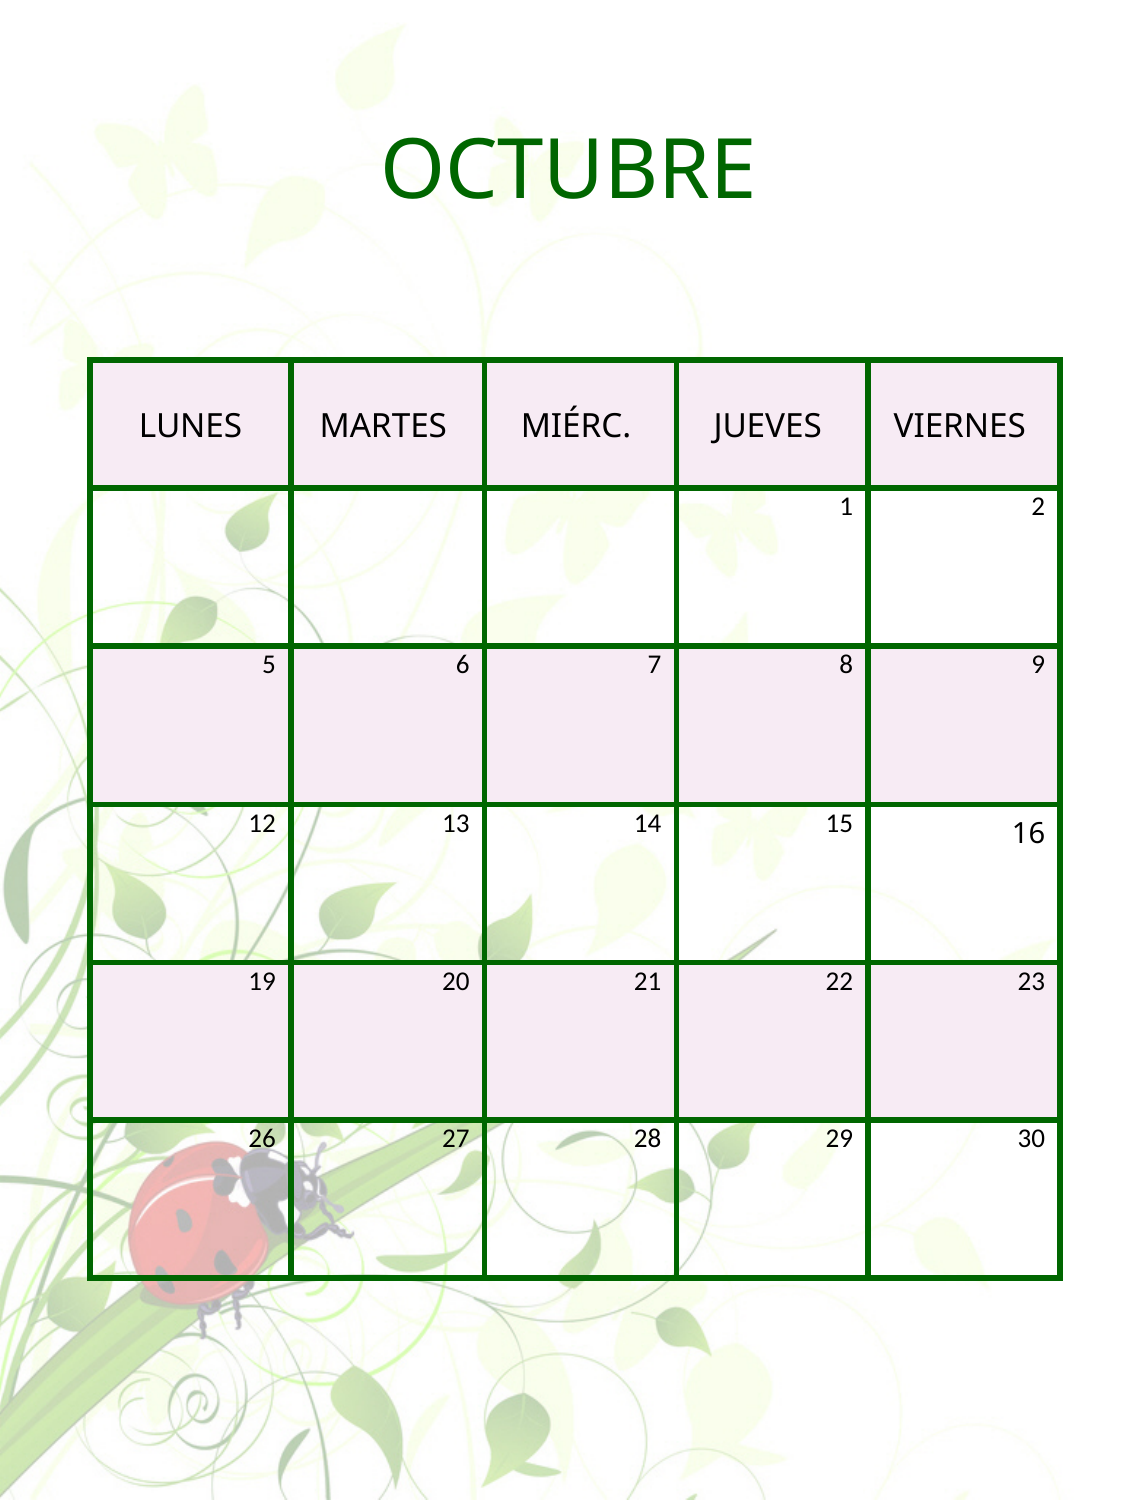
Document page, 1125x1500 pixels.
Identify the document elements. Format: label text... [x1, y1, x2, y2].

table_cell 16 [871, 807, 1057, 960]
table_header MIÉRC. [487, 363, 674, 485]
table_cell 13 [294, 807, 482, 960]
table_cell 6 [294, 649, 482, 802]
table_cell 1 [679, 491, 865, 643]
table_cell 30 [871, 1123, 1057, 1275]
table_cell [294, 491, 482, 643]
text_box OCTUBRE [207, 112, 929, 231]
table_cell 9 [871, 649, 1057, 802]
table_cell 20 [294, 965, 482, 1117]
table_cell [93, 491, 288, 643]
table_cell 5 [93, 649, 288, 802]
table_cell 15 [679, 807, 865, 960]
table_cell 23 [871, 965, 1057, 1117]
table_header JUEVES [679, 363, 865, 485]
table_cell 27 [294, 1123, 482, 1275]
table_header MARTES [294, 363, 482, 485]
table_cell 2 [871, 491, 1057, 643]
table_cell 7 [487, 649, 674, 802]
table_header VIERNES [871, 363, 1057, 485]
picture [0, 0, 1125, 1500]
table_cell 14 [487, 807, 674, 960]
table_cell 21 [487, 965, 674, 1117]
table_cell 8 [679, 649, 865, 802]
table_cell [487, 491, 674, 643]
table_cell 12 [93, 807, 288, 960]
table_cell 19 [93, 965, 288, 1117]
table_header LUNES [93, 363, 288, 485]
table_cell 22 [679, 965, 865, 1117]
table_cell 26 [93, 1123, 288, 1275]
table_cell 28 [487, 1123, 674, 1275]
table_cell 29 [679, 1123, 865, 1275]
